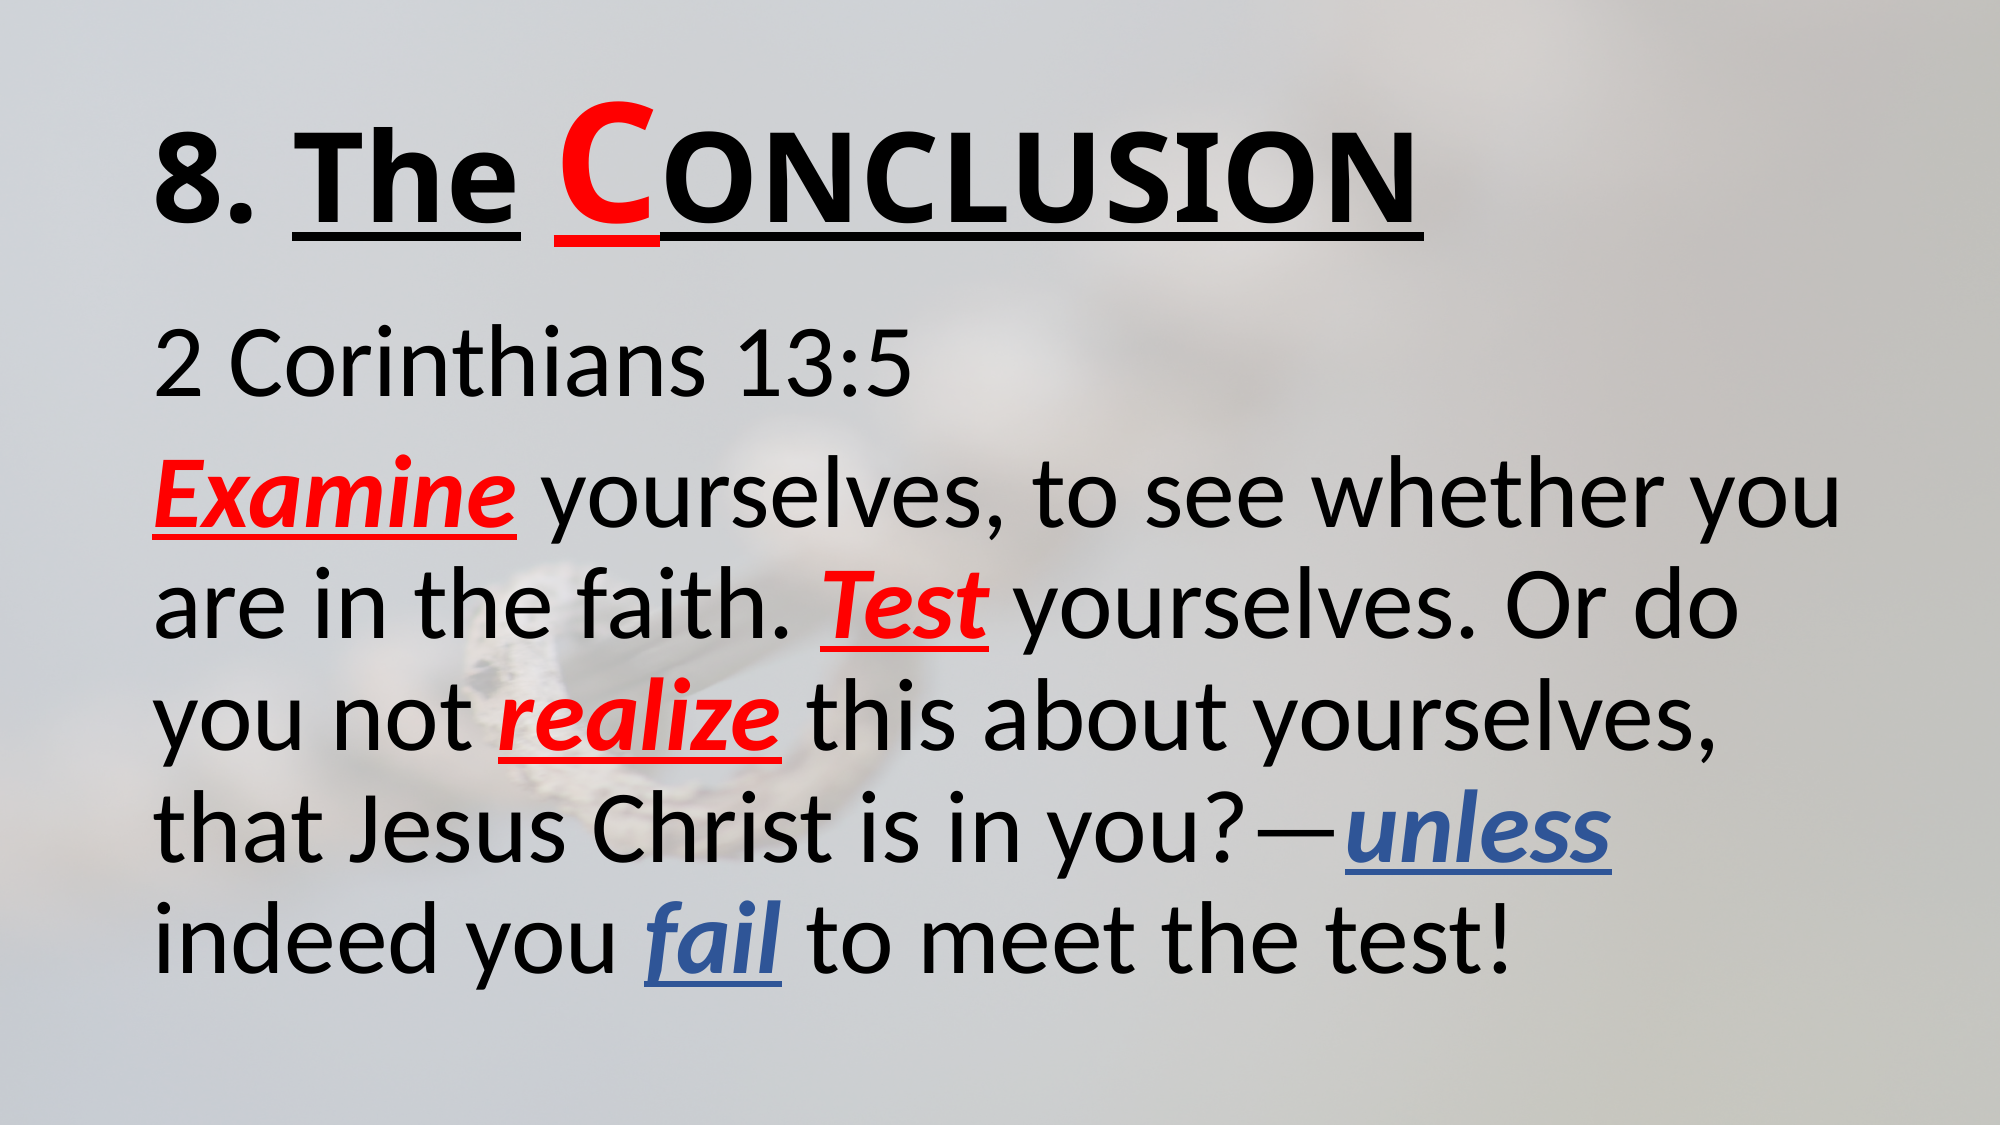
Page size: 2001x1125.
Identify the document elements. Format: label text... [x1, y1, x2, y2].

list 2 Corinthians 13:5 Examine yourselves, to see whether you are in the faith. Test yourselves. Or do you not realize this about yourselves, that Jesus Christ is in you?—unless indeed you fail to meet the test! [137, 299, 1892, 1014]
title 8. The CONCLUSION [137, 59, 1863, 278]
